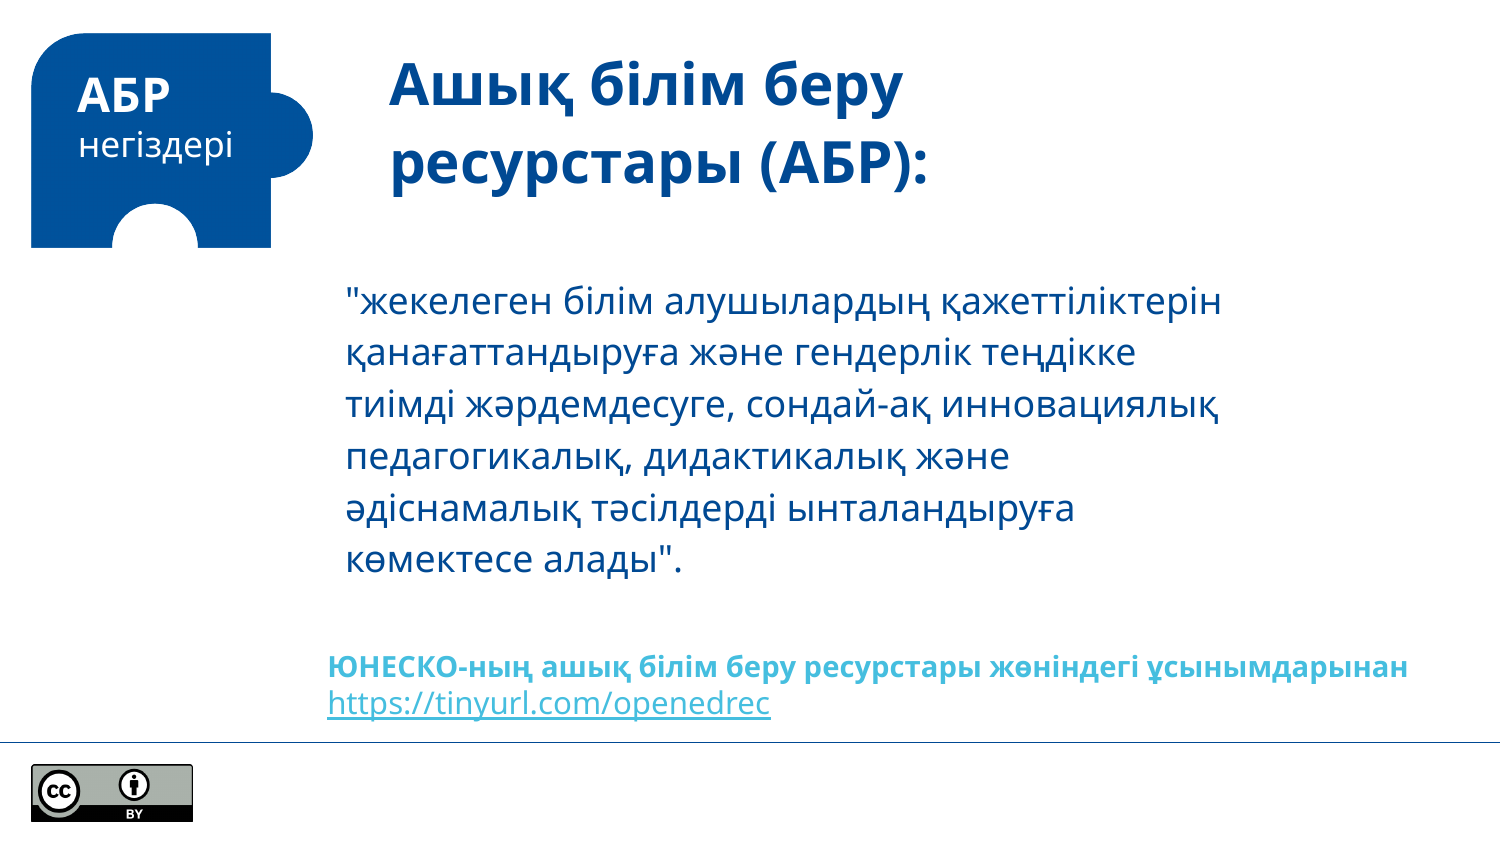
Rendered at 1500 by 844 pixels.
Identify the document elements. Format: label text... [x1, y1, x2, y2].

text_box [0, 750, 1500, 844]
text_box "жекелеген білім алушылардың қажеттіліктерін қанағаттандыруға және гендерлік теңдікке тиімді жәрдемдесуге, сондай-ақ инновациялық педагогикалық, дидактикалық және әдіснамалық тәсілдерді ынталандыруға көмектесе алады". [330, 254, 1248, 596]
text_box АБР негіздері [316, 49, 493, 180]
picture [31, 33, 313, 248]
picture [31, 764, 193, 822]
text_box Ашық білім беру ресурстары (АБР): [374, 31, 1186, 212]
text_box ЮНЕСКО-ның ашық білім беру ресурстары жөніндегі ұсынымдарынан https://tinyurl.com/openedrec [312, 633, 1482, 741]
